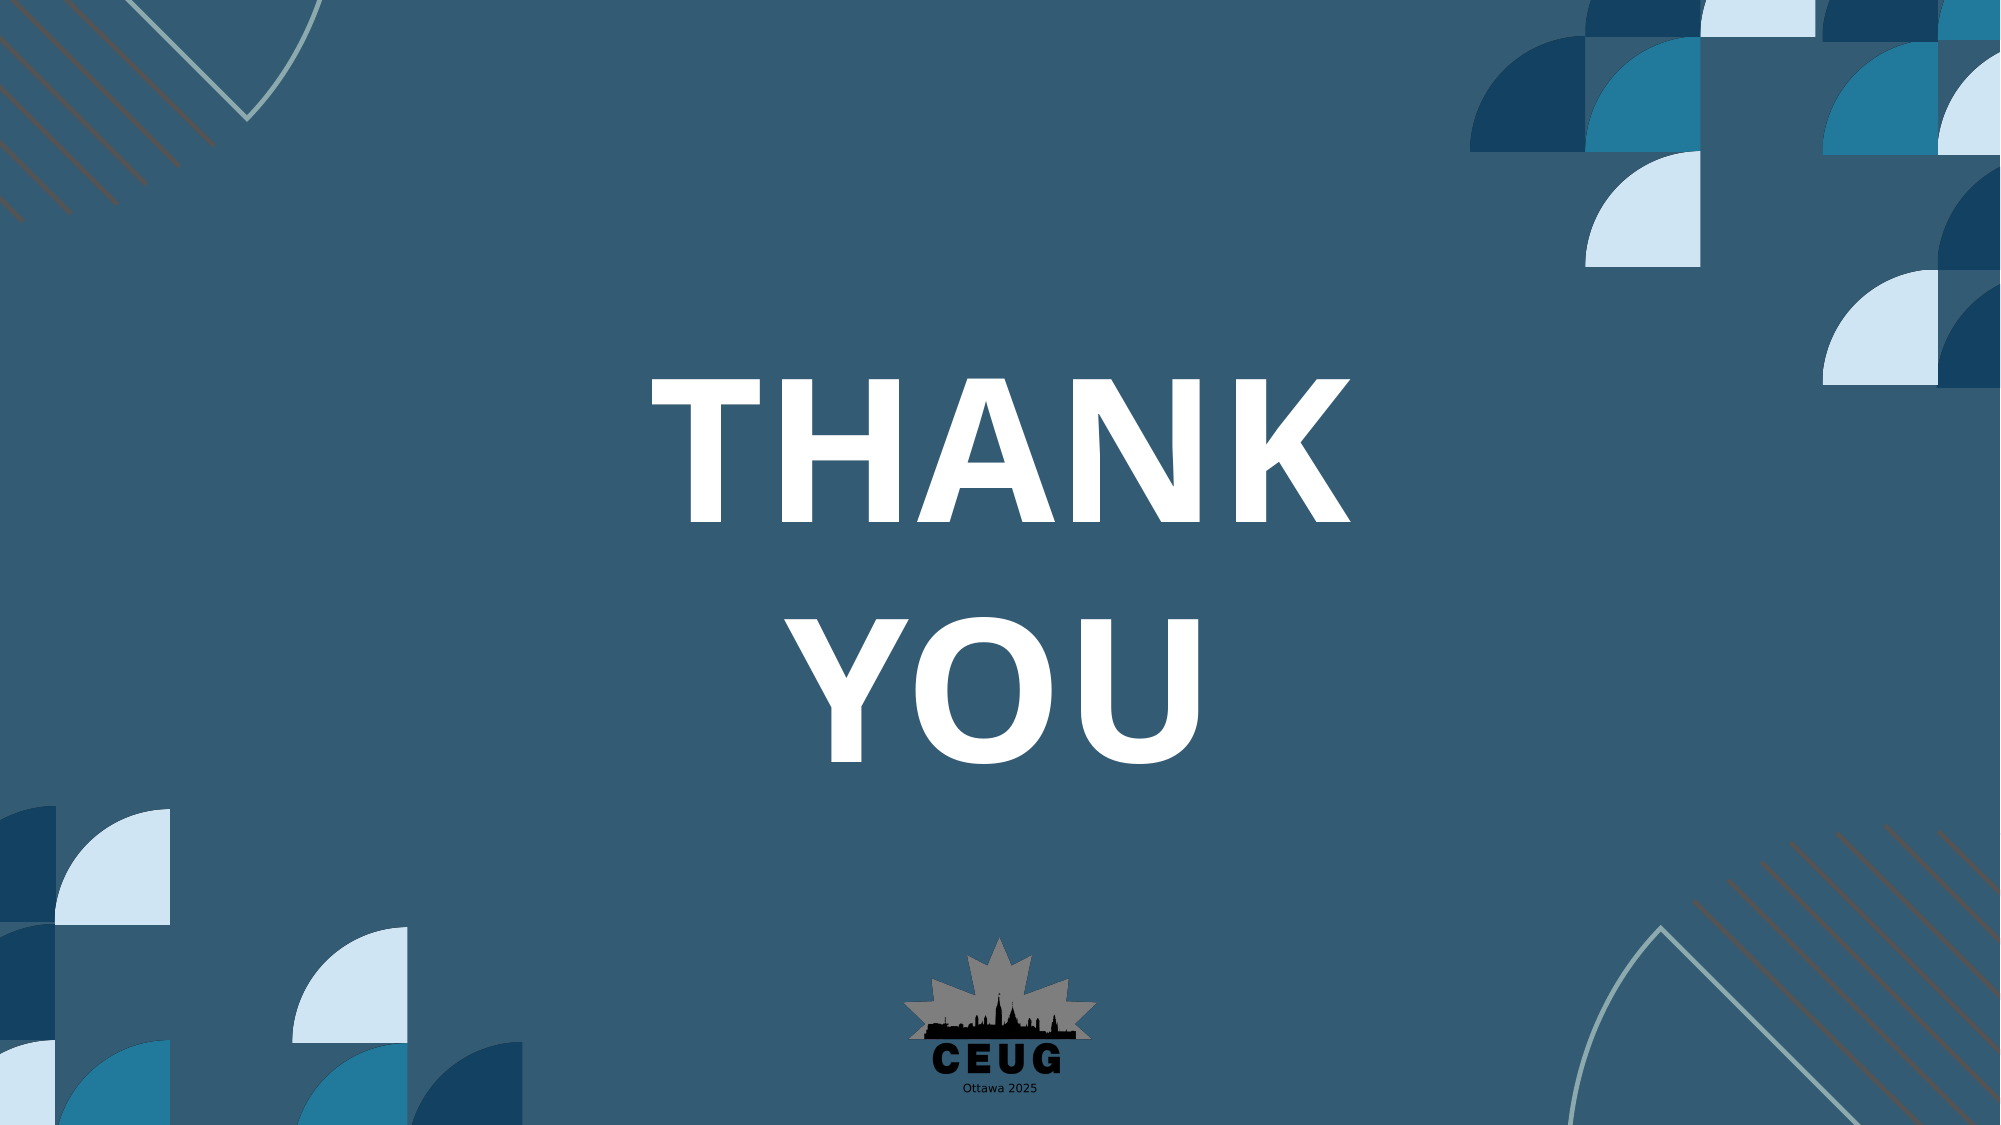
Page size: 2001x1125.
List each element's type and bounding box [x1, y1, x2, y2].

picture [292, 927, 523, 1125]
picture [1470, 0, 1816, 267]
picture [1822, 0, 2001, 388]
picture [0, 806, 170, 1125]
picture [903, 937, 1097, 1098]
